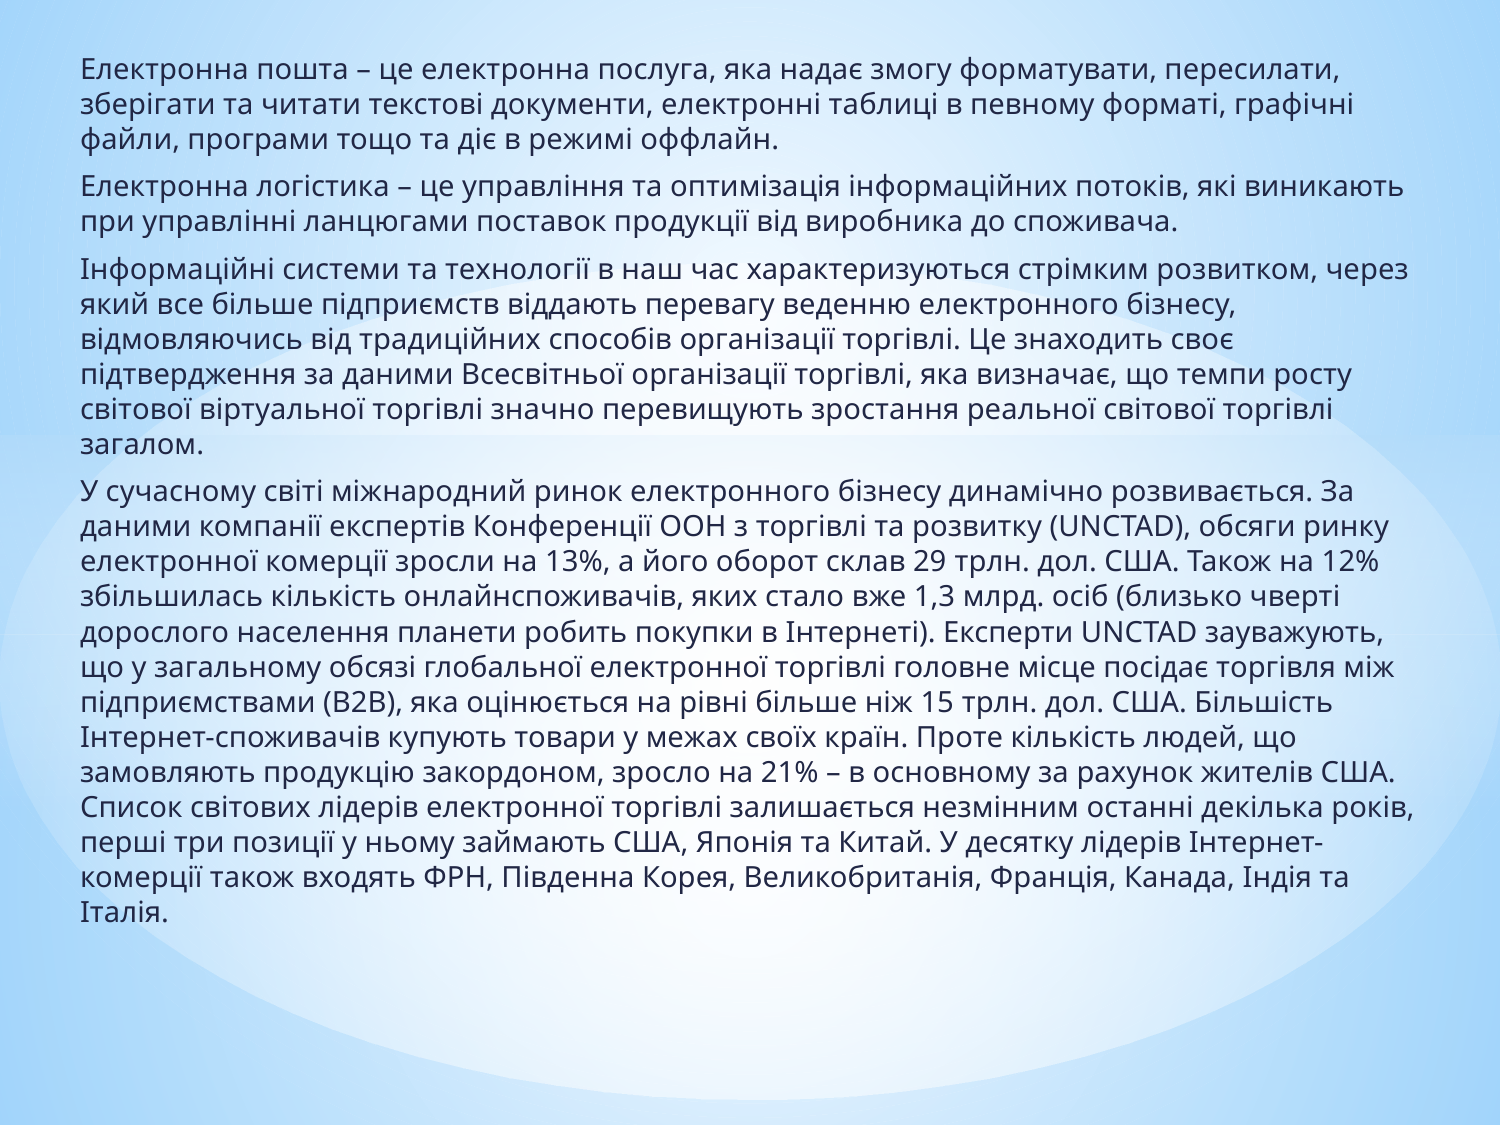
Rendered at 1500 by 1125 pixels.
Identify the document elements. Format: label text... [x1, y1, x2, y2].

subtitle Електронна пошта – це електронна послуга, яка надає змогу форматувати, пересилати, зберігати та читати текстові документи, електронні таблиці в певному форматі, графічні файли, програми тощо та діє в режимі оффлайн. Електронна логістика – це управління та оптимізація інформаційних потоків, які виникають при управлінні ланцюгами поставок продукції від виробника до споживача. Інформаційні системи та технології в наш час характеризуються стрімким розвитком, через який все більше підприємств віддають перевагу веденню електронного бізнесу, відмовляючись від традиційних способів організації торгівлі. Це знаходить своє підтвердження за даними Всесвітньої організації торгівлі, яка визначає, що темпи росту світової віртуальної торгівлі значно перевищують зростання реальної світової торгівлі загалом. У сучасному світі міжнародний ринок електронного бізнесу динамічно розвивається. За даними компанії експертів Конференції ООН з торгівлі та розвитку (UNCTAD), обсяги ринку електронної комерції зросли на 13%, а його оборот склав 29 трлн. дол. США. Також на 12% збільшилась кількість онлайнспоживачів, яких стало вже 1,3 млрд. осіб (близько чверті дорослого населення планети робить покупки в Інтернеті). Експерти UNCTAD зауважують, що у загальному обсязі глобальної електронної торгівлі головне місце посідає торгівля між підприємствами (В2В), яка оцінюється на рівні більше ніж 15 трлн. дол. США. Більшість Інтернет-споживачів купують товари у межах своїх країн. Проте кількість людей, що замовляють продукцію закордоном, зросло на 21% – в основному за рахунок жителів США. Список світових лідерів електронної торгівлі залишається незмінним останні декілька років, перші три позиції у ньому займають США, Японія та Китай. У десятку лідерів Інтернет-комерції також входять ФРН, Південна Корея, Великобританія, Франція, Канада, Індія та Італія. [64, 42, 1436, 1071]
